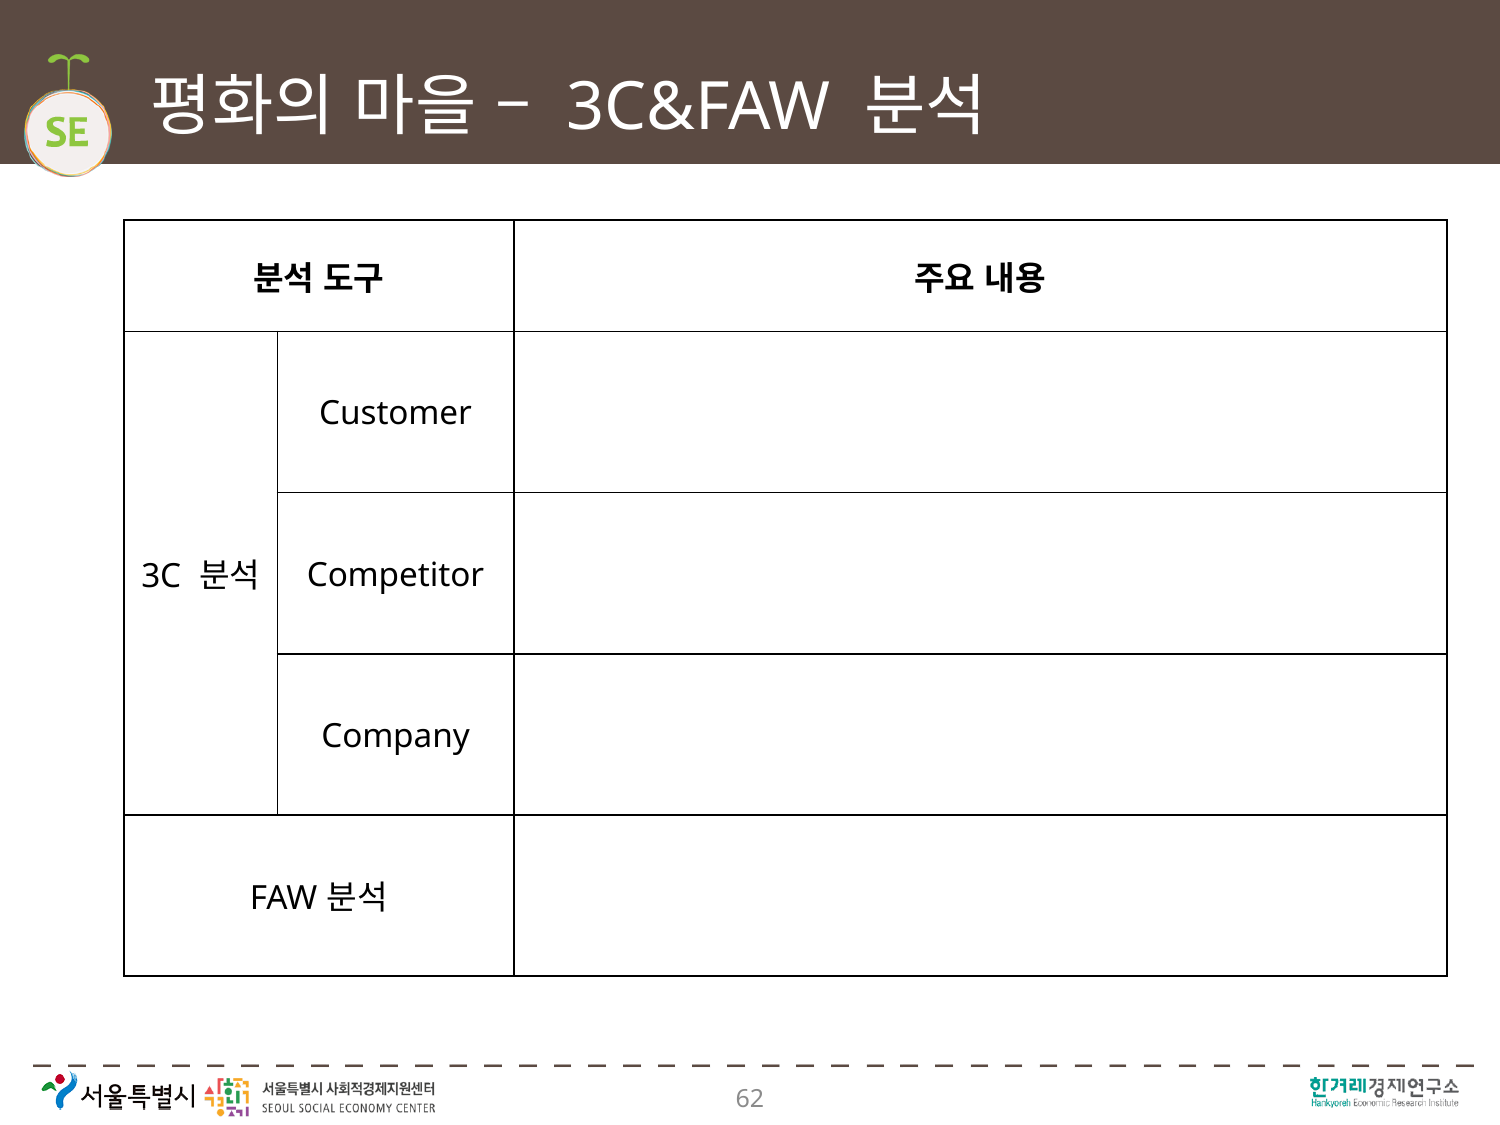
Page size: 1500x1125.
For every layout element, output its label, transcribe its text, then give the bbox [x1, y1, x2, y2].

table_header 주요 내용 [515, 221, 1446, 331]
slide_number 62 [696, 1069, 804, 1125]
table_cell [515, 493, 1446, 653]
title 평화의 마을 – 3C&FAW 분석 [135, 45, 1463, 161]
table_cell FAW분석 [125, 816, 513, 975]
table_cell Company [278, 655, 513, 814]
table_cell [515, 332, 1446, 492]
table_cell 3C 분석 [125, 332, 277, 814]
table_cell Customer [278, 332, 513, 492]
picture [0, 0, 1500, 1125]
table_header 분석 도구 [125, 221, 513, 331]
table_cell Competitor [278, 493, 513, 653]
table_cell [515, 816, 1446, 975]
table_cell [515, 655, 1446, 814]
